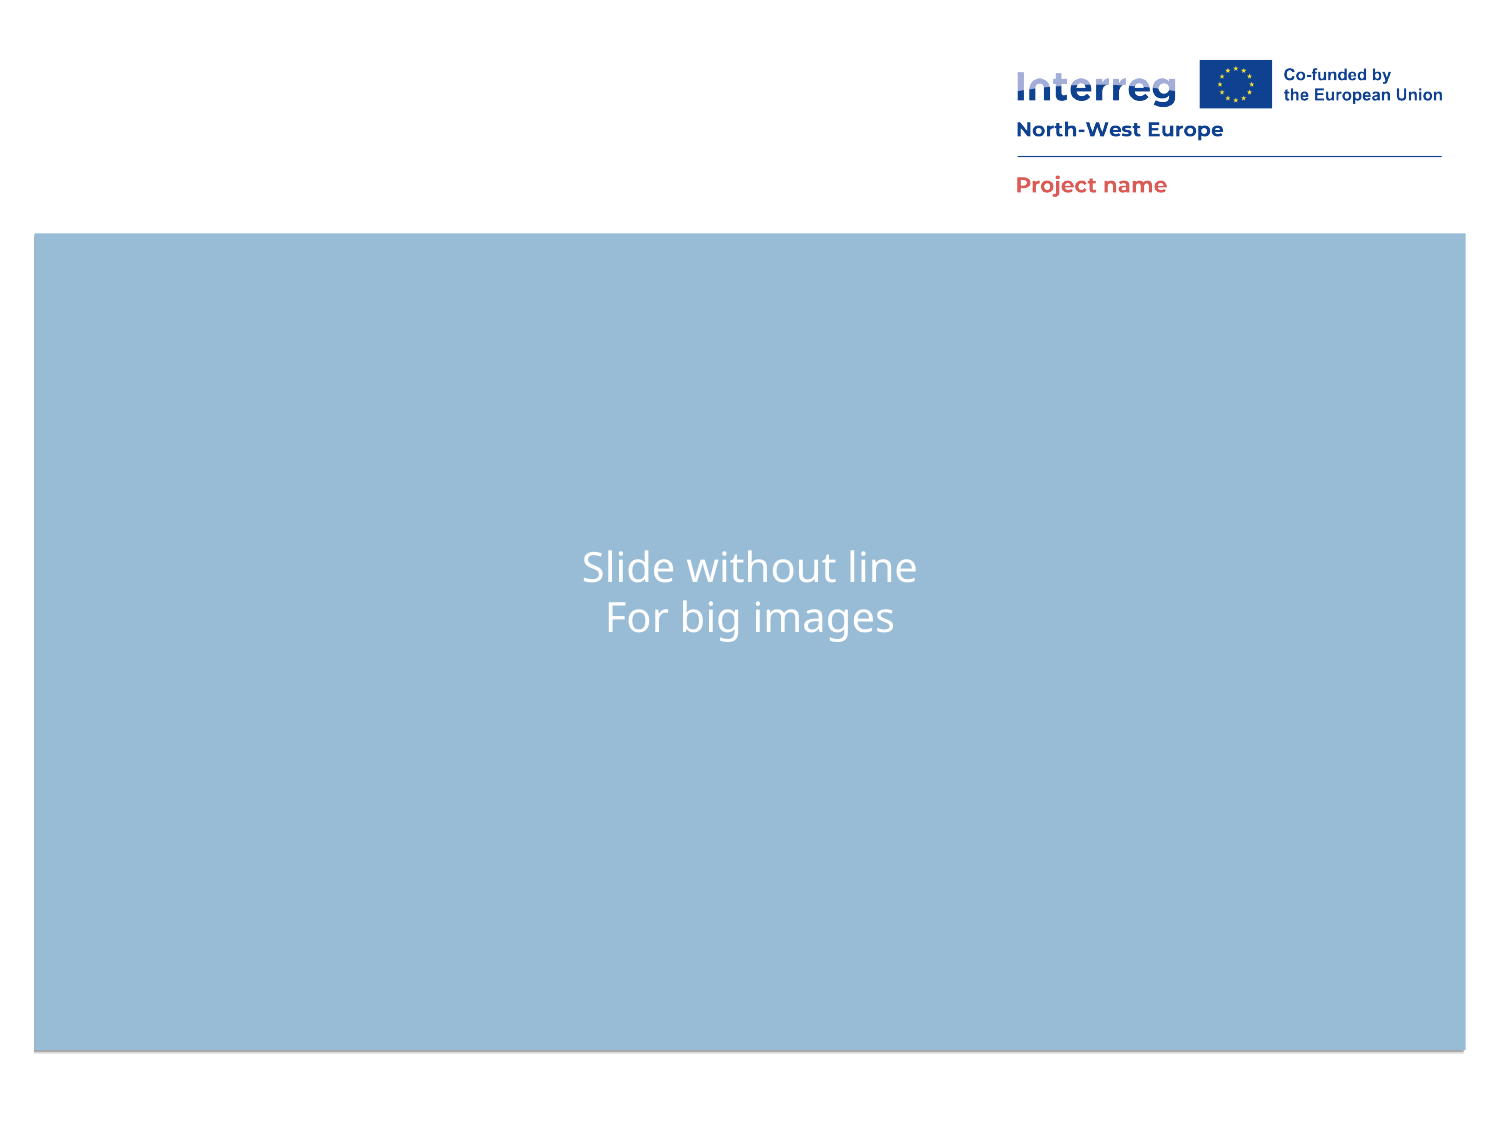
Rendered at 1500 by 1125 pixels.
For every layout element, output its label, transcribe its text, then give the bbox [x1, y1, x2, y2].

text_box [34, 233, 1466, 1050]
picture [958, 0, 1500, 252]
text_box Slide without line For big images [460, 533, 1039, 649]
